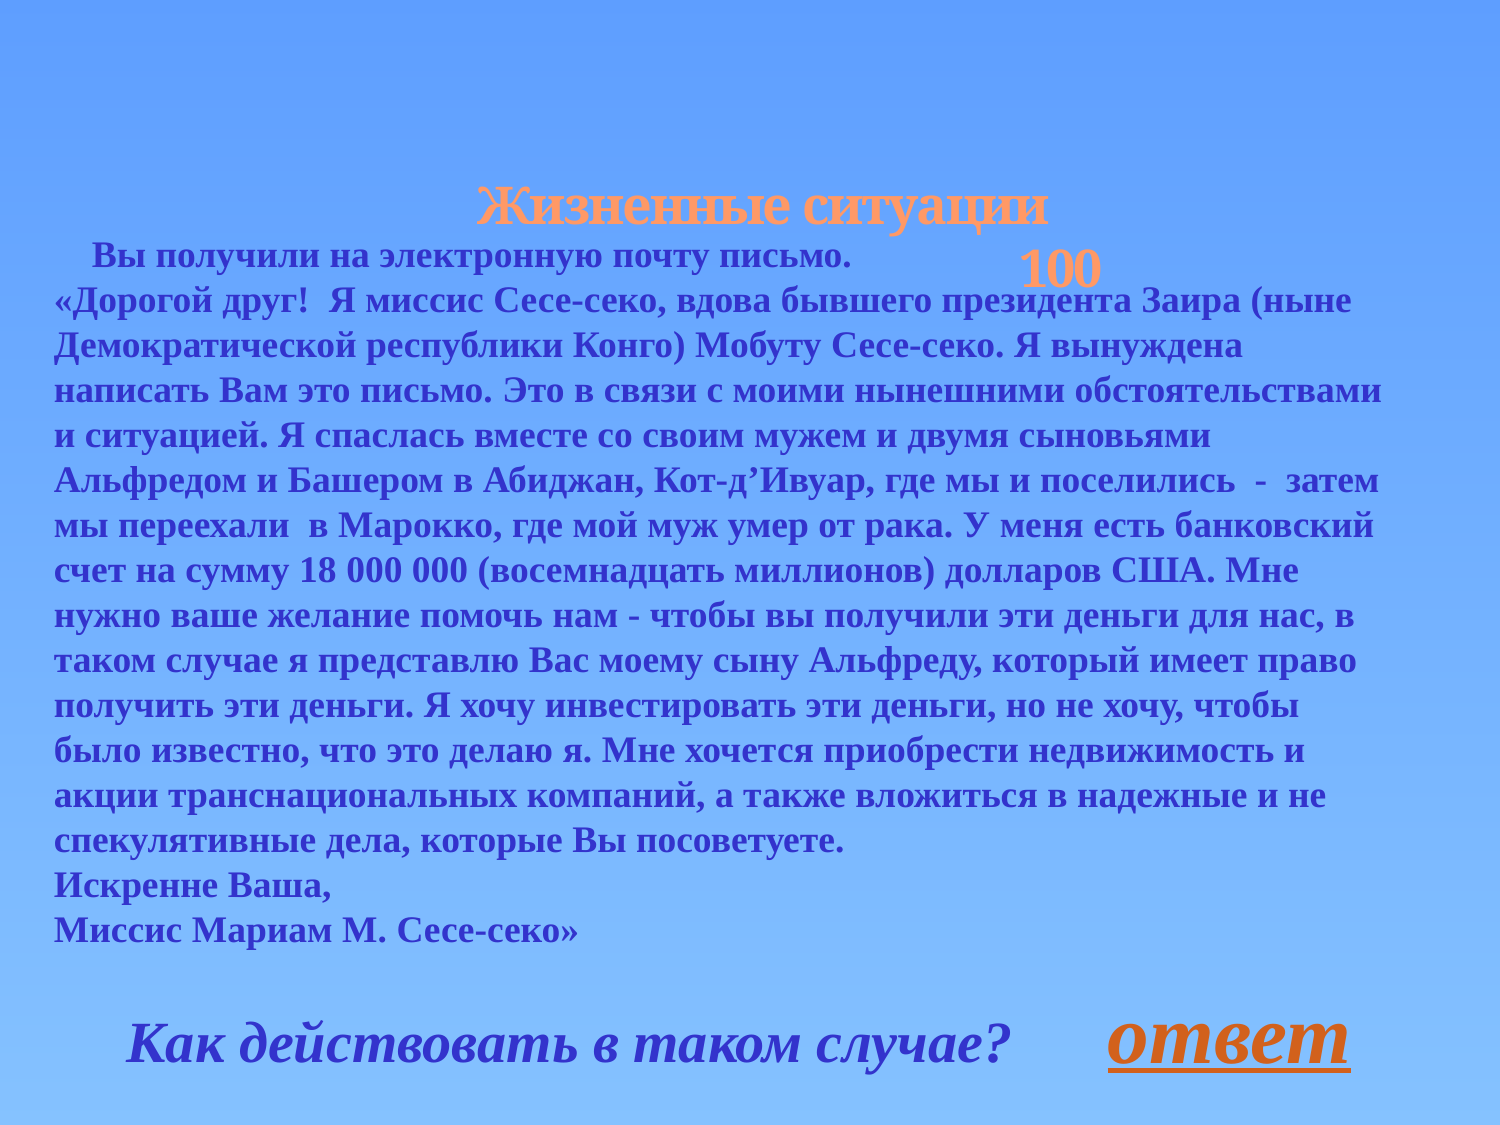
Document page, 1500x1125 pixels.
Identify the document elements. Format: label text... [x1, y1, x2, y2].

title Жизненные ситуации 100 [125, 163, 1401, 222]
text_box Вы получили на электронную почту письмо. «Дорогой друг! Я миссис Сесе-секо, вдова бывшего президента Заира (ныне Демократической республики Конго) Мобуту Сесе-секо. Я вынуждена написать Вам это письмо. Это в связи с моими нынешними обстоятельствами и ситуацией. Я спаслась вместе со своим мужем и двумя сыновьями Альфредом и Башером в Абиджан, Кот-д’Ивуар, где мы и поселились - затем мы переехали в Марокко, где мой муж умер от рака. У меня есть банковский счет на сумму 18 000 000 (восемнадцать миллионов) долларов США. Мне нужно ваше желание помочь нам - чтобы вы получили эти деньги для нас, в таком случае я представлю Вас моему сыну Альфреду, который имеет право получить эти деньги. Я хочу инвестировать эти деньги, но не хочу, чтобы было известно, что это делаю я. Мне хочется приобрести недвижимость и акции транснациональных компаний, а также вложиться в надежные и не спекулятивные дела, которые Вы посоветуете. Искренне Ваша, Миссис Мариам М. Сесе-секо» Как действовать в таком случае? [39, 222, 1413, 1125]
